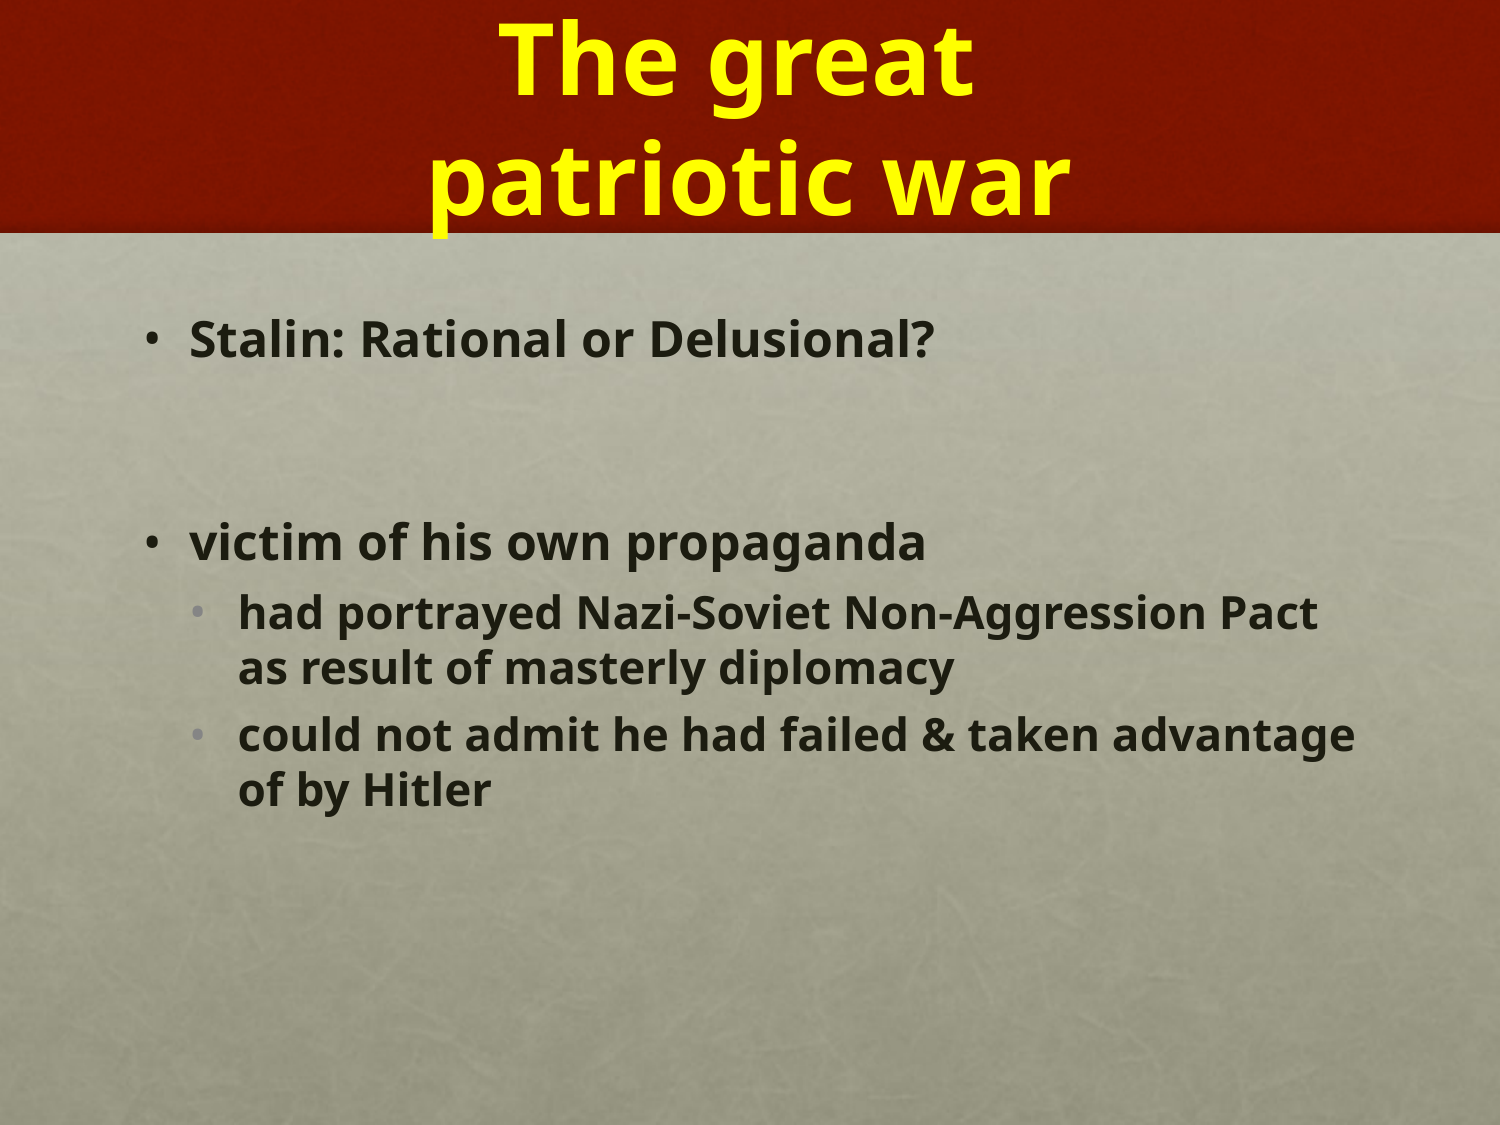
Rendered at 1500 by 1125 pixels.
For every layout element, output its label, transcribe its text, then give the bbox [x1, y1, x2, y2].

title The great patriotic war [127, 10, 1372, 221]
list Stalin: Rational or Delusional? victim of his own propaganda had portrayed Nazi-Soviet Non-Aggression Pact as result of masterly diplomacy could not admit he had failed & taken advantage of by Hitler [127, 299, 1372, 1089]
picture [0, 214, 1500, 1125]
